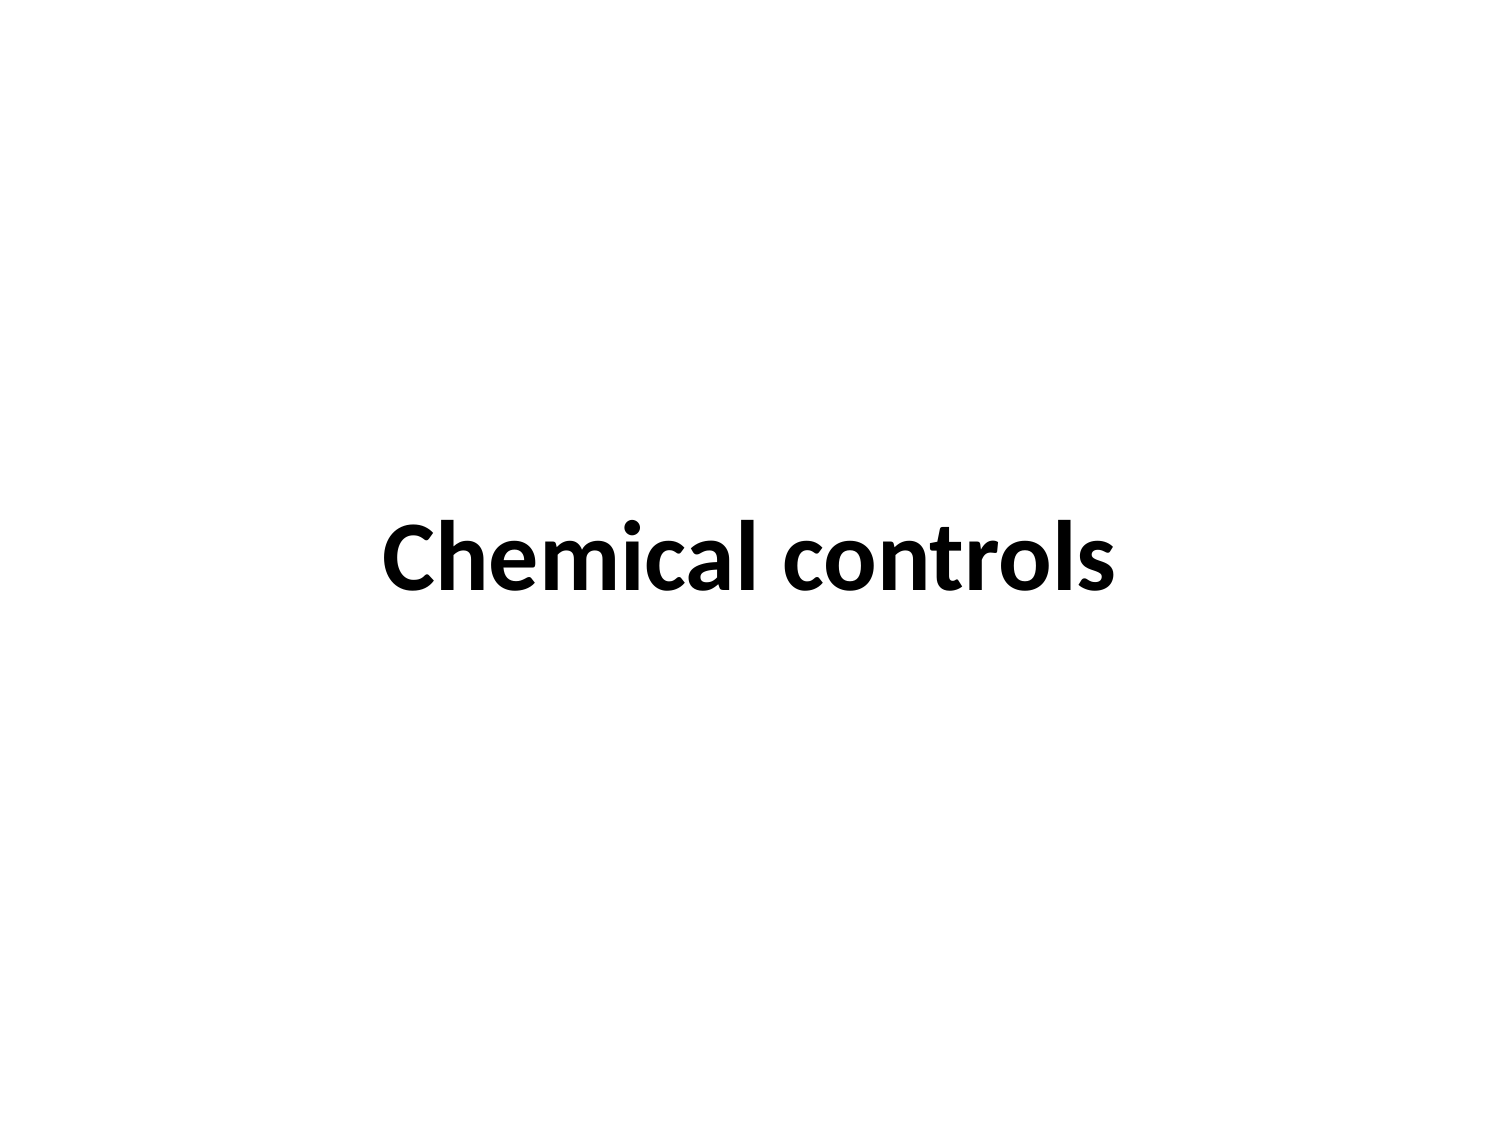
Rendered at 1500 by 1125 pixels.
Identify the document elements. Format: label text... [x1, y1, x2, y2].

text_box Chemical controls [112, 483, 1388, 642]
